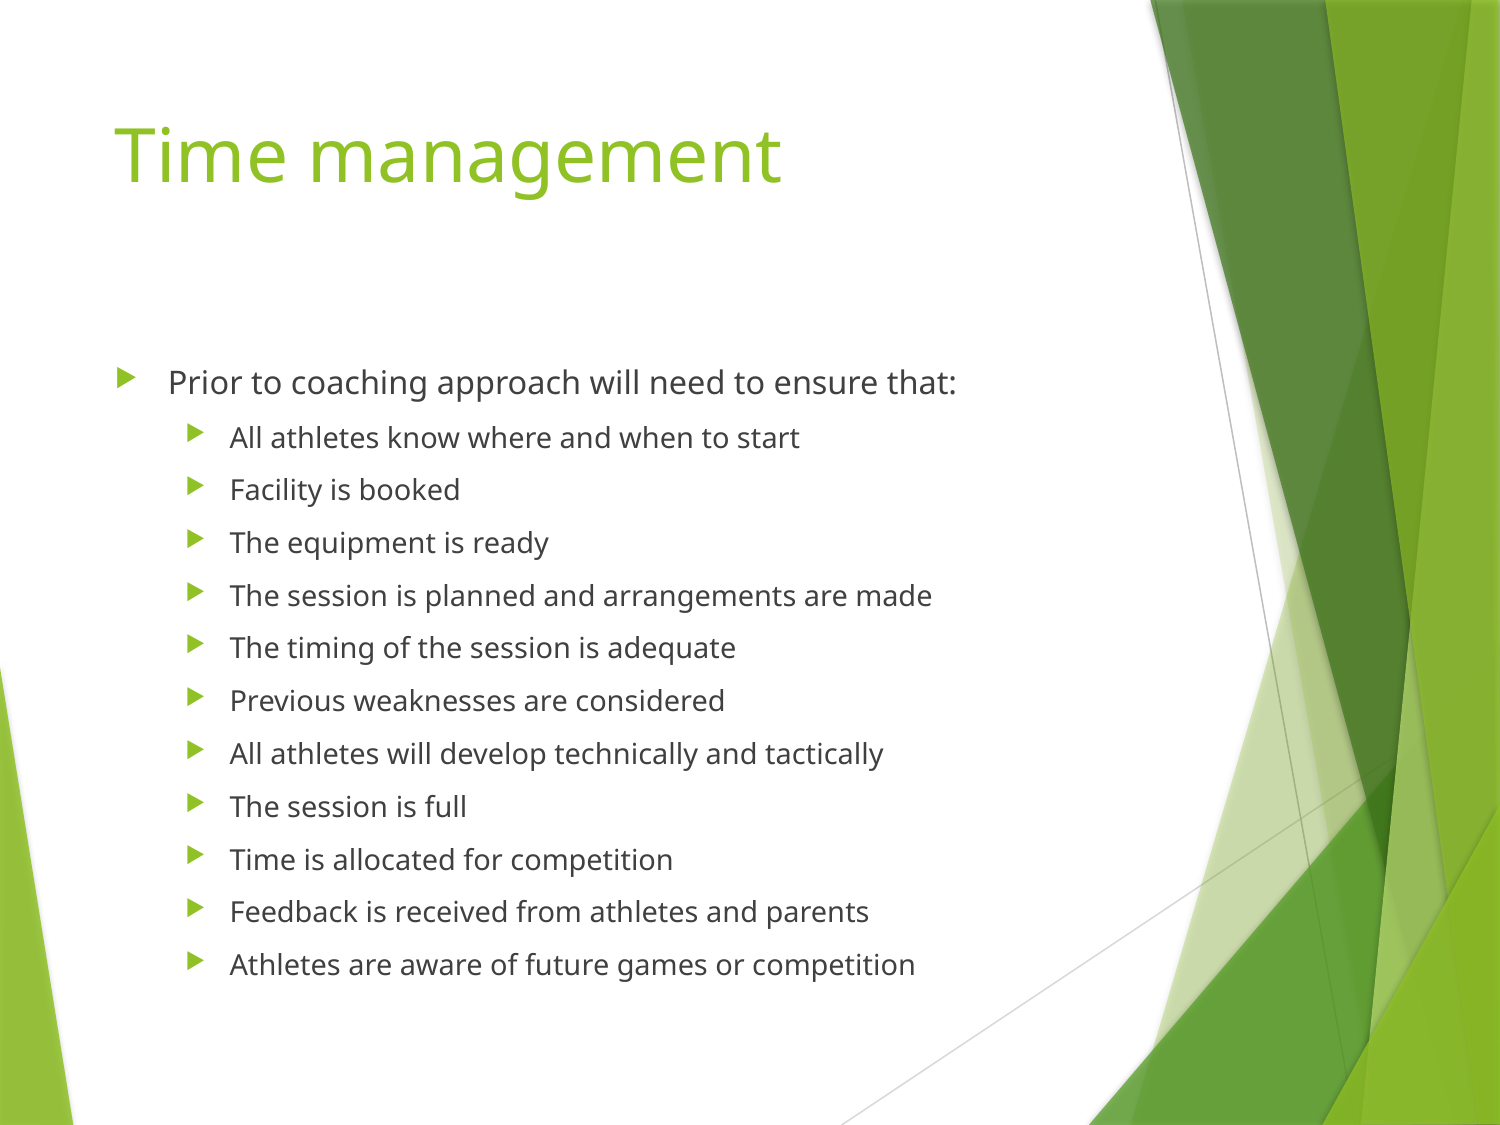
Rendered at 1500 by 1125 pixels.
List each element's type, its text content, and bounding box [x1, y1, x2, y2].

list Prior to coaching approach will need to ensure that: All athletes know where and when to start Facility is booked The equipment is ready The session is planned and arrangements are made The timing of the session is adequate Previous weaknesses are considered All athletes will develop technically and tactically The session is full Time is allocated for competition Feedback is received from athletes and parents Athletes are aware of future games or competition [99, 354, 1142, 992]
title Time management [99, 99, 1142, 317]
